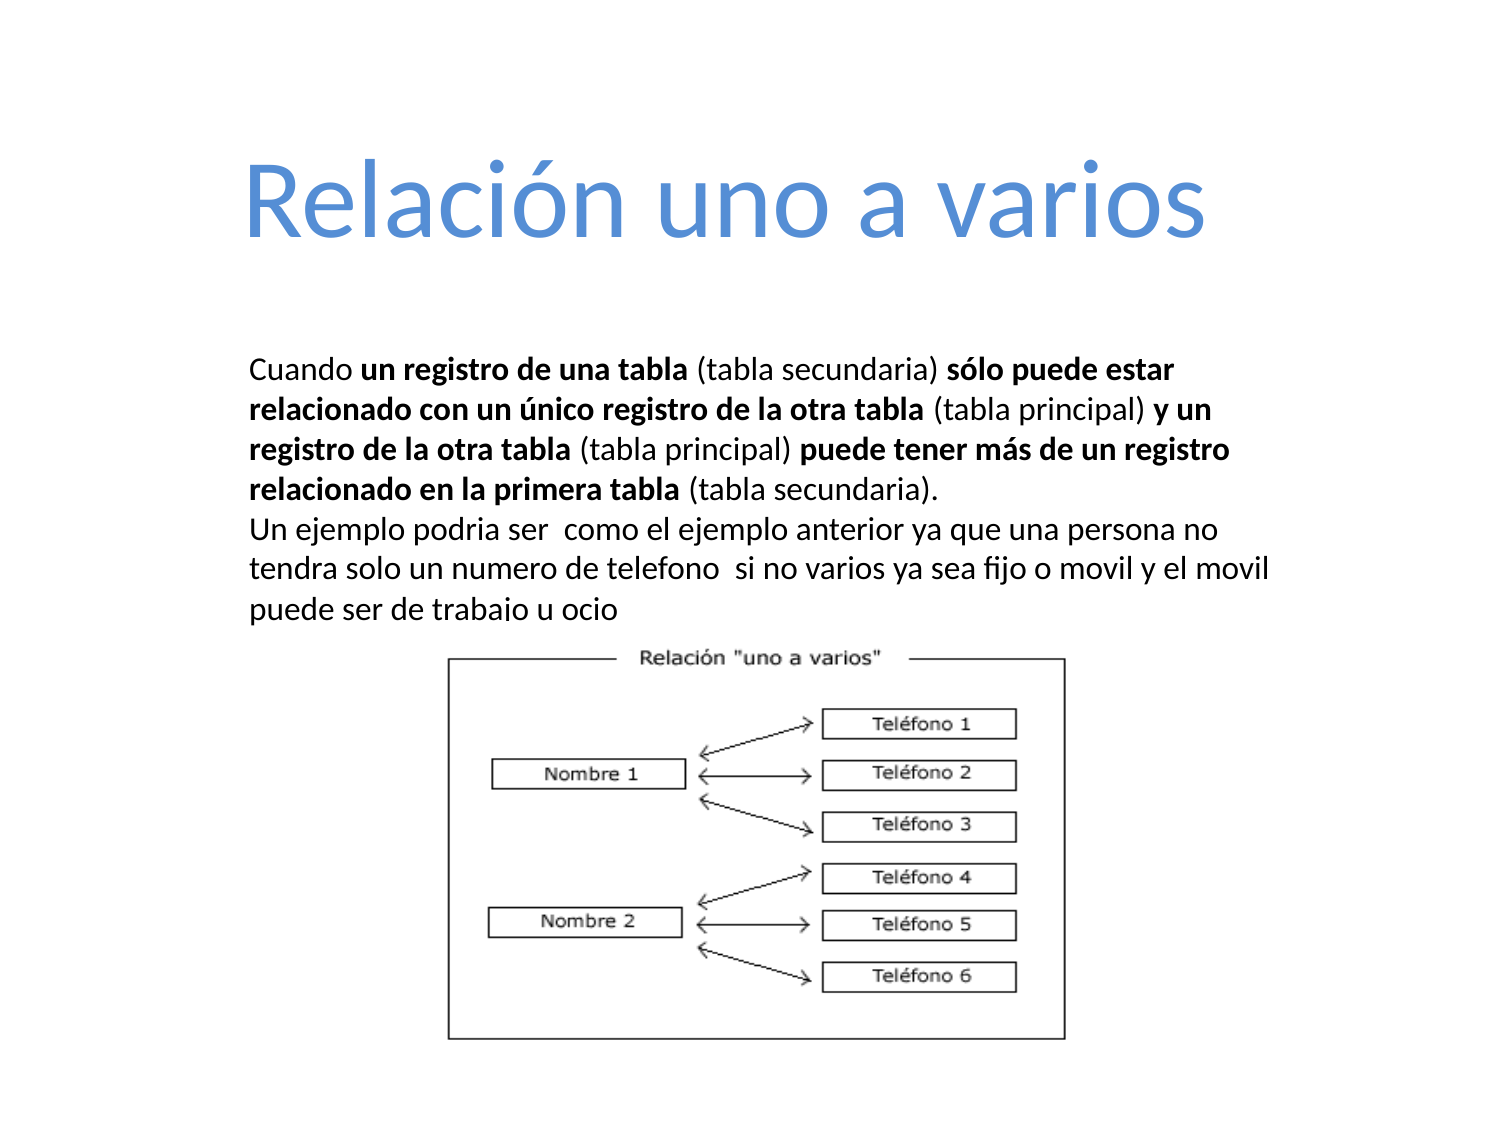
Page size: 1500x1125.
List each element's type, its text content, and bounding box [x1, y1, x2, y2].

text_box Cuando un registro de una tabla (tabla secundaria) sólo puede estar relacionado con un único registro de la otra tabla (tabla principal) y un registro de la otra tabla (tabla principal) puede tener más de un registro relacionado en la primera tabla (tabla secundaria). Un ejemplo podria ser como el ejemplo anterior ya que una persona no tendra solo un numero de telefono si no varios ya sea fijo o movil y el movil puede ser de trabajo u ocio [234, 339, 1325, 634]
picture [409, 620, 1106, 1091]
text_box Relación uno a varios [227, 117, 1224, 268]
